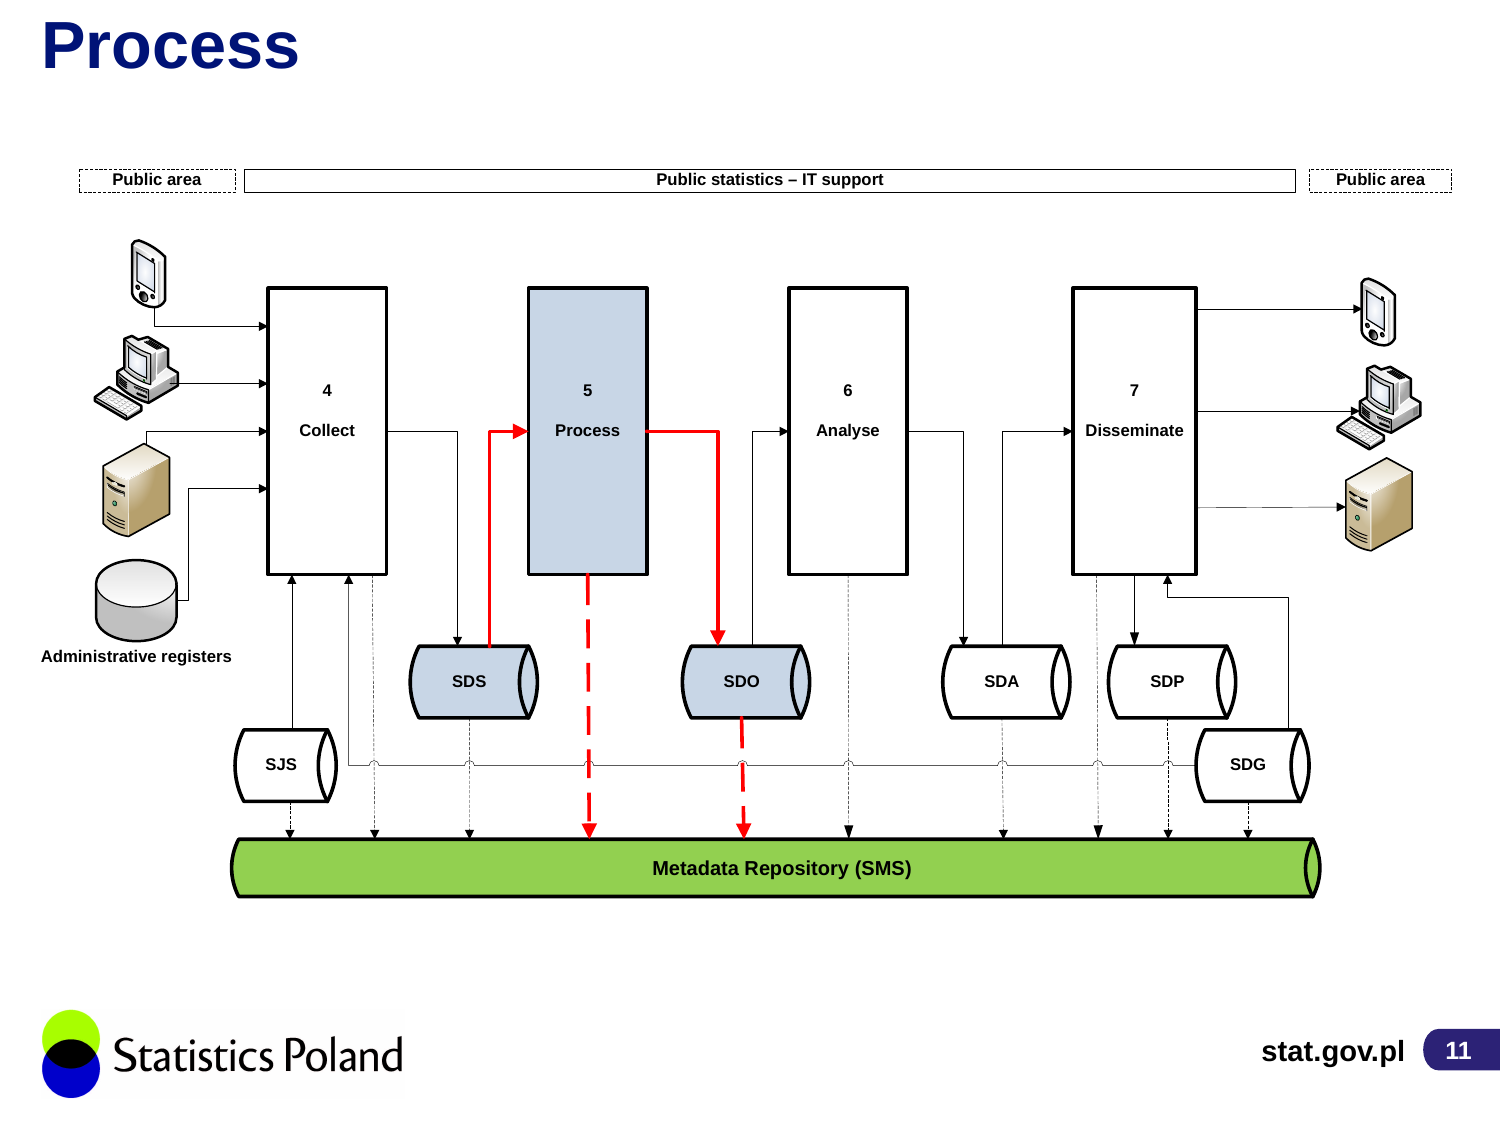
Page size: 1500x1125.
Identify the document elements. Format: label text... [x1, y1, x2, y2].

title Process [41, 31, 1459, 91]
picture [41, 1058, 405, 1099]
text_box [13, 149, 1500, 1058]
